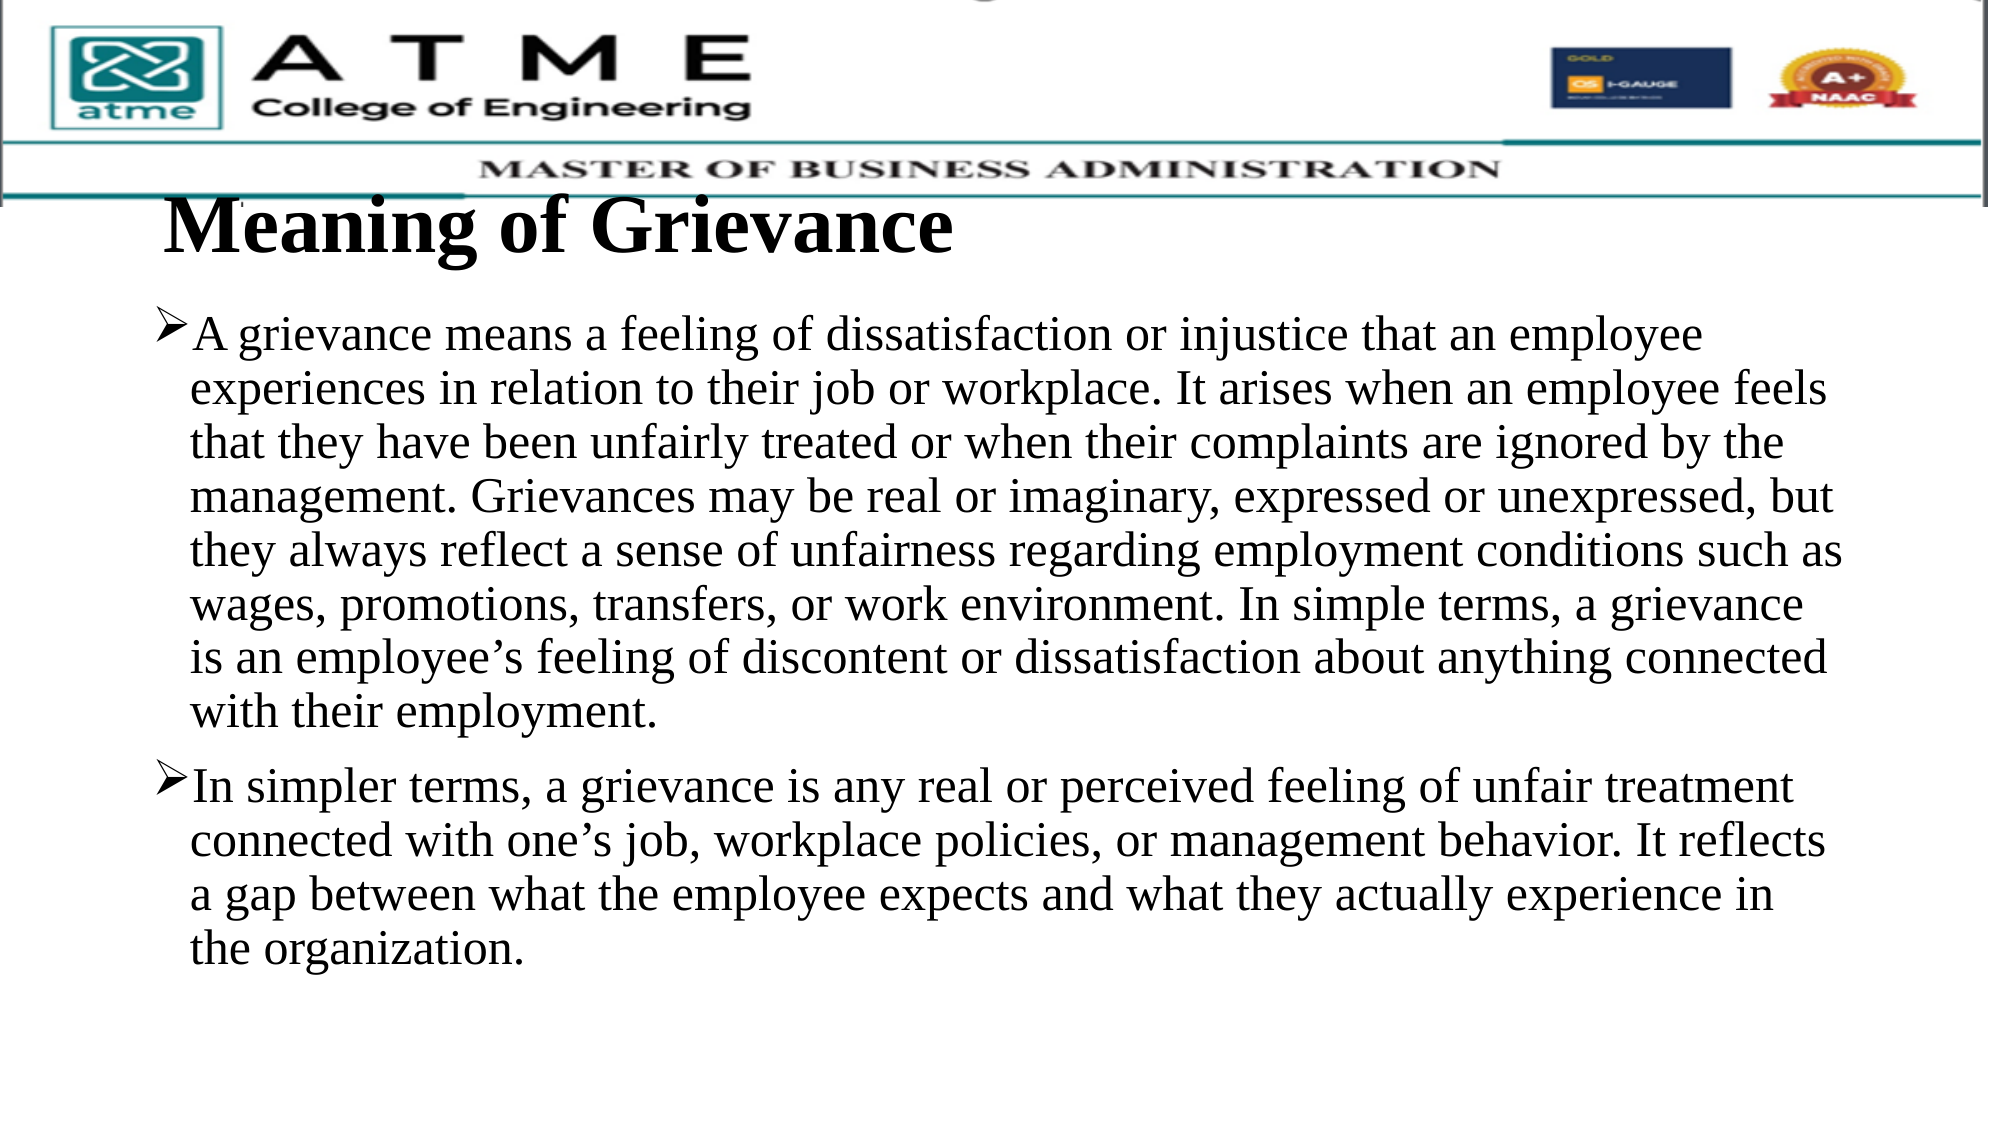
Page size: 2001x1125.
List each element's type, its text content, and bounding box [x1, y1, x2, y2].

list A grievance means a feeling of dissatisfaction or injustice that an employee experiences in relation to their job or workplace. It arises when an employee feels that they have been unfairly treated or when their complaints are ignored by the management. Grievances may be real or imaginary, expressed or unexpressed, but they always reflect a sense of unfairness regarding employment conditions such as wages, promotions, transfers, or work environment. In simple terms, a grievance is an employee’s feeling of discontent or dissatisfaction about anything connected with their employment. In simpler terms, a grievance is any real or perceived feeling of unfair treatment connected with one’s job, workplace policies, or management behavior. It reflects a gap between what the employee expects and what they actually experience in the organization. [137, 299, 1863, 1014]
title Meaning of Grievance [148, 166, 1874, 384]
picture [0, 0, 1988, 207]
